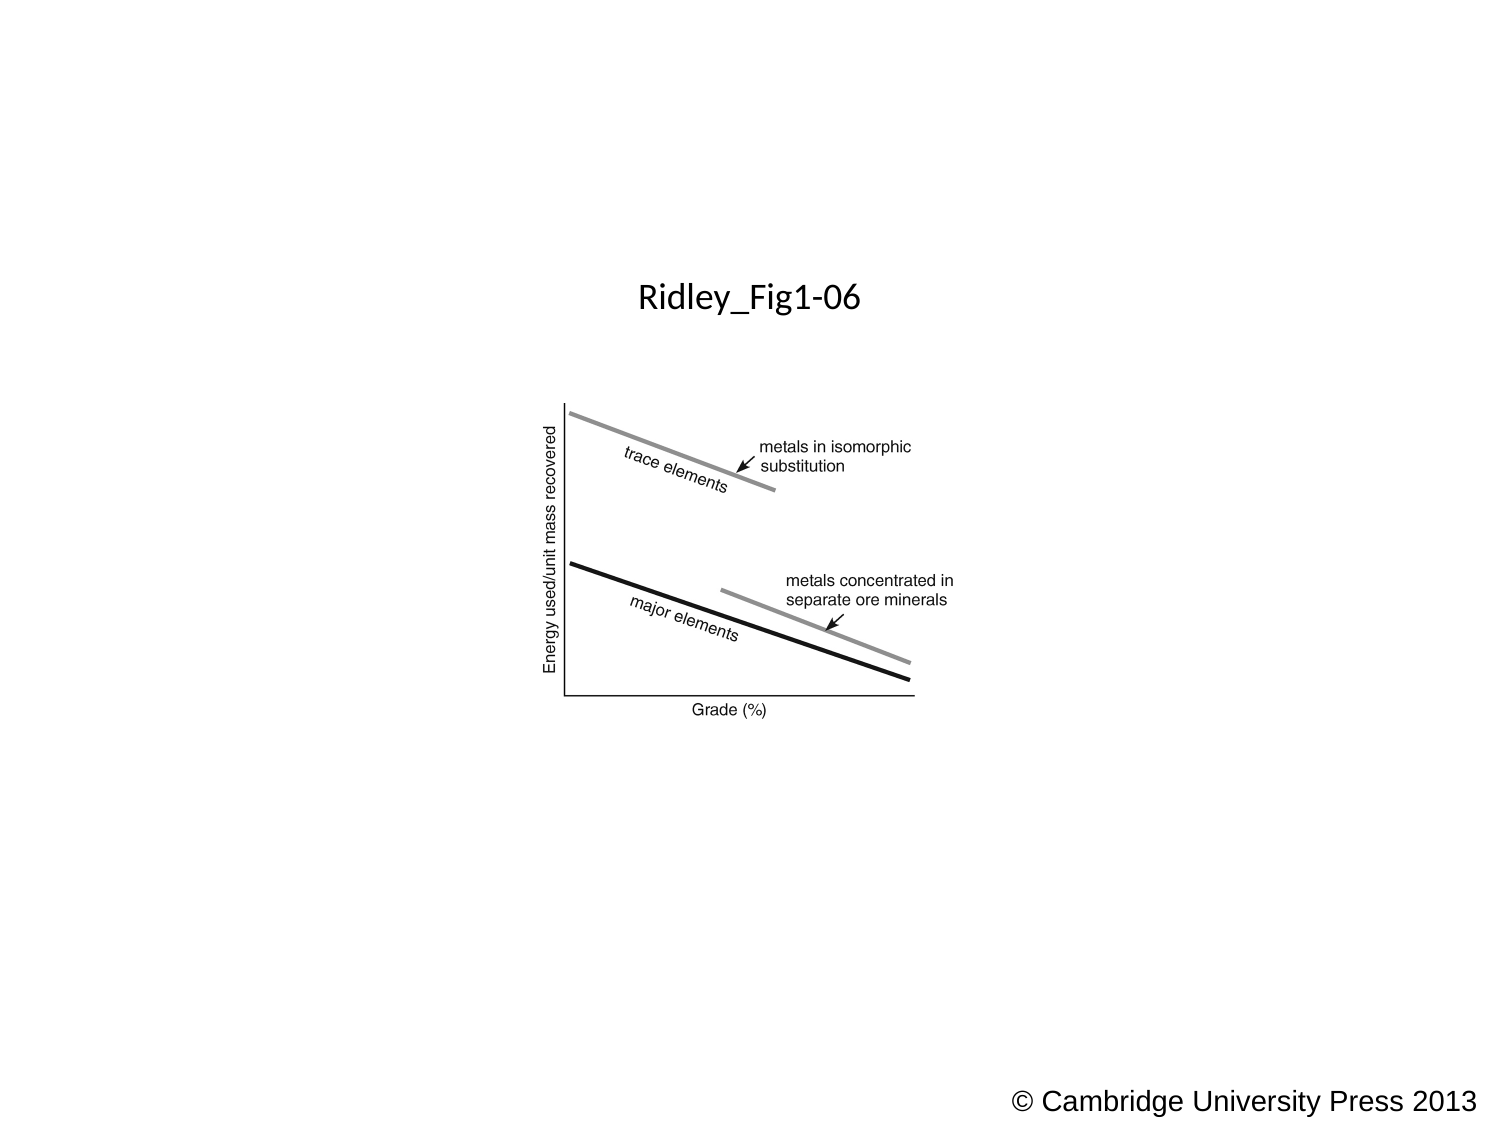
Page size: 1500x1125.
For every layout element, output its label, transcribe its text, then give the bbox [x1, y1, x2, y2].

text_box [536, 264, 964, 722]
text_box © Cambridge University Press 2013 [907, 1074, 1493, 1125]
